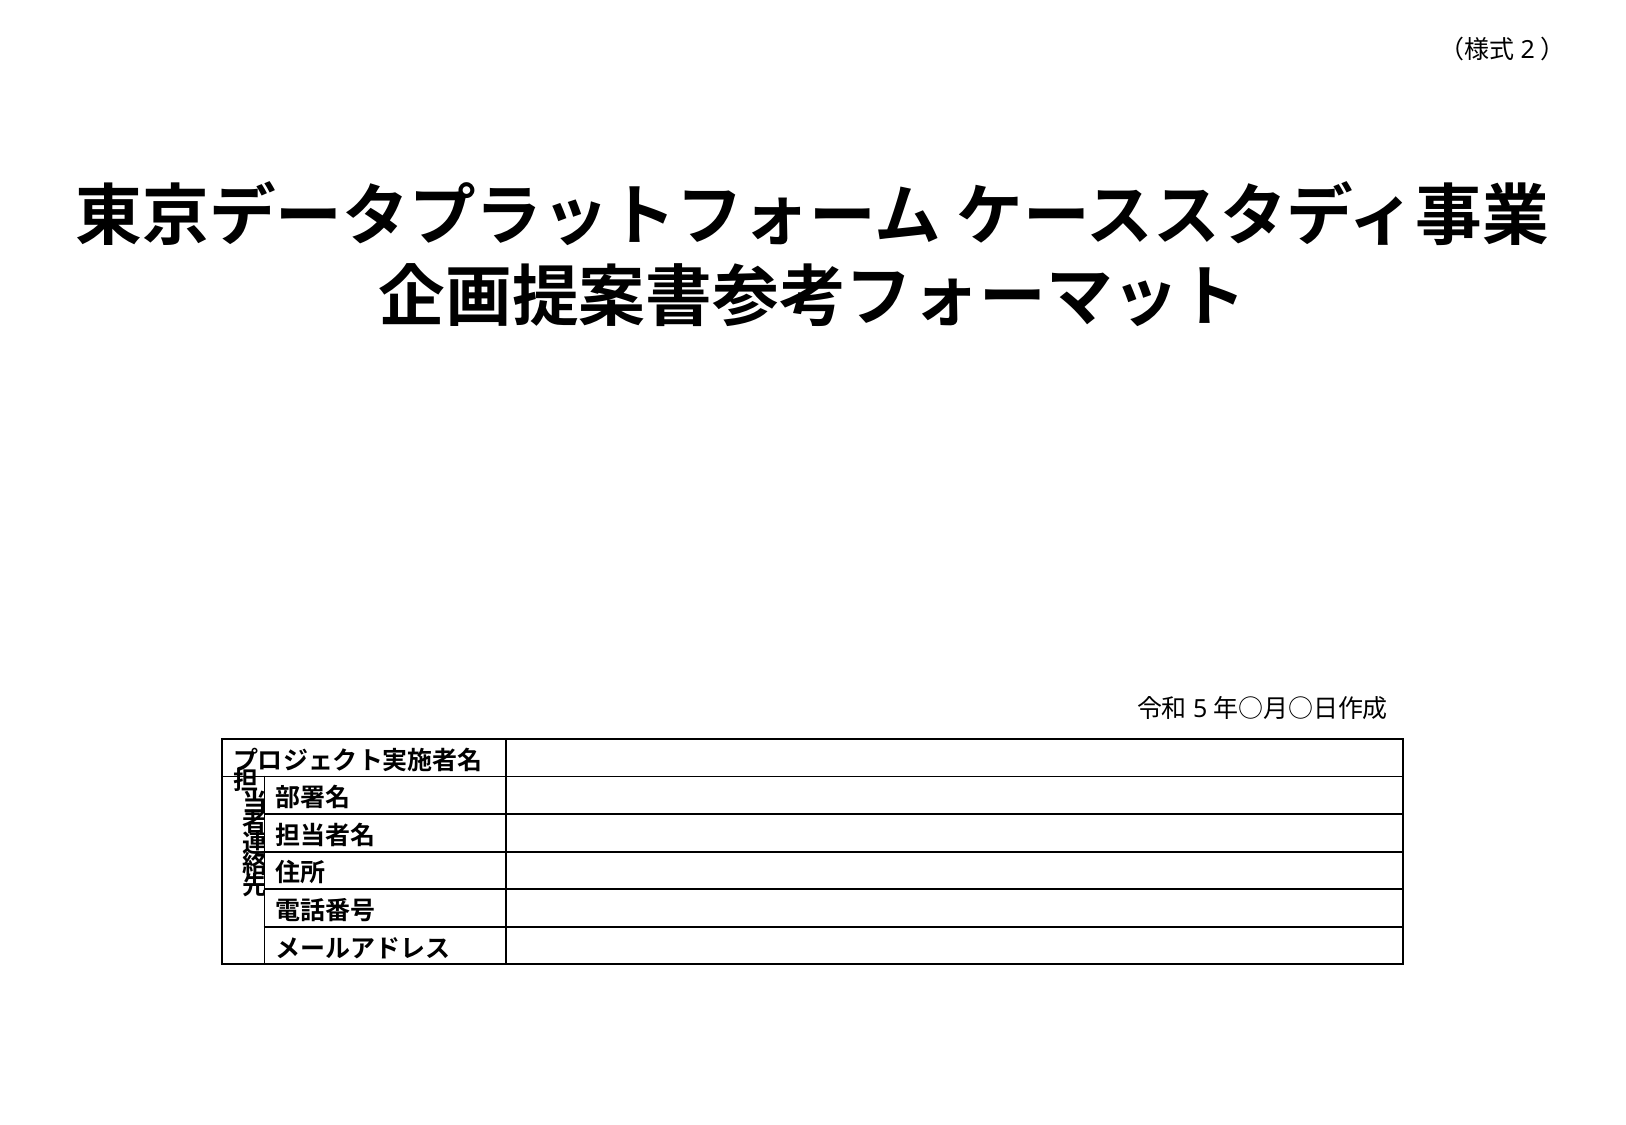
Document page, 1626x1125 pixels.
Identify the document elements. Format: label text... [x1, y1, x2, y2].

table_header プロジェクト実施者名 [223, 740, 505, 776]
text_box 東京データプラットフォーム ケーススタディ事業 企画提案書参考フォーマット [0, 165, 1625, 341]
table_header [507, 740, 1402, 776]
table_cell [507, 928, 1402, 963]
text_box 令和5年○月○日作成 [221, 688, 1404, 731]
table_cell [507, 890, 1402, 926]
table_cell 部署名 [265, 777, 505, 813]
table_cell 住所 [265, 853, 505, 888]
table_cell [507, 853, 1402, 888]
table_cell 担当者名 [265, 815, 505, 851]
table_cell 電話番号 [265, 890, 505, 926]
text_box （様式2） [44, 29, 1581, 72]
table_cell [507, 815, 1402, 851]
table_cell メールアドレス [265, 928, 505, 963]
table_cell [507, 777, 1402, 813]
table_cell 担当者連絡先 [223, 777, 264, 963]
